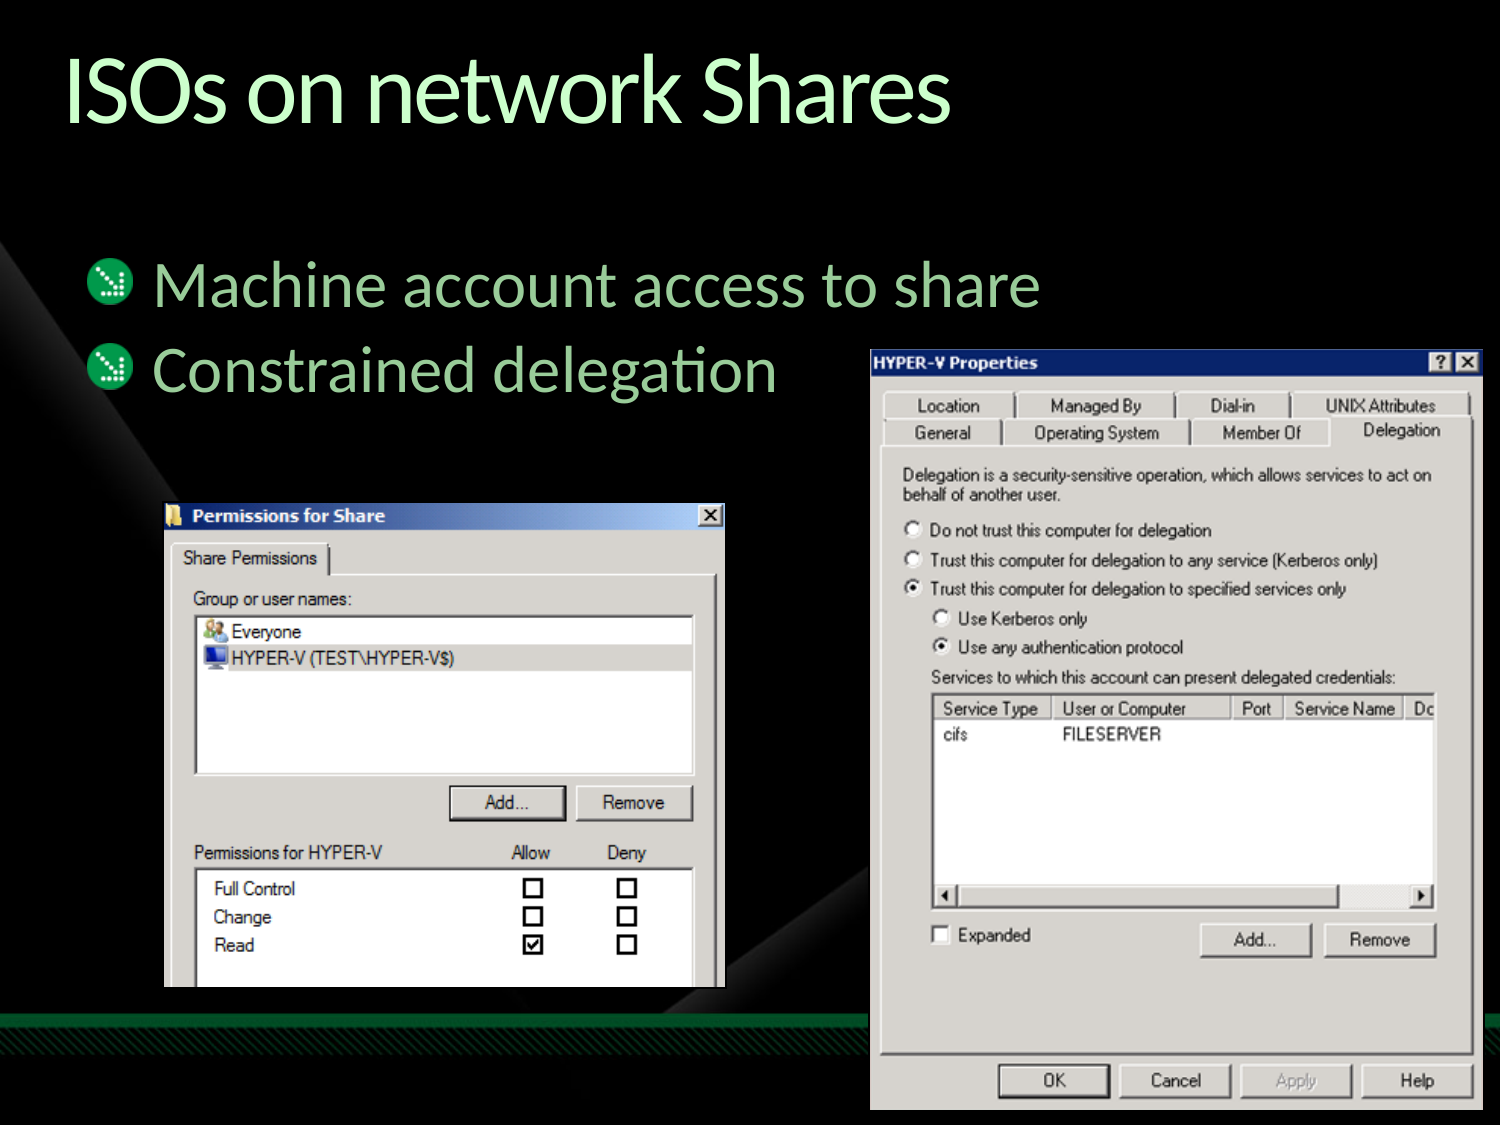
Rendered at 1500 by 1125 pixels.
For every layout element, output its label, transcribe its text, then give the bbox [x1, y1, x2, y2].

title ISOs on network Shares [62, 37, 1438, 147]
list Machine account access to share Constrained delegation [87, 249, 1438, 993]
picture [0, 0, 1500, 1125]
